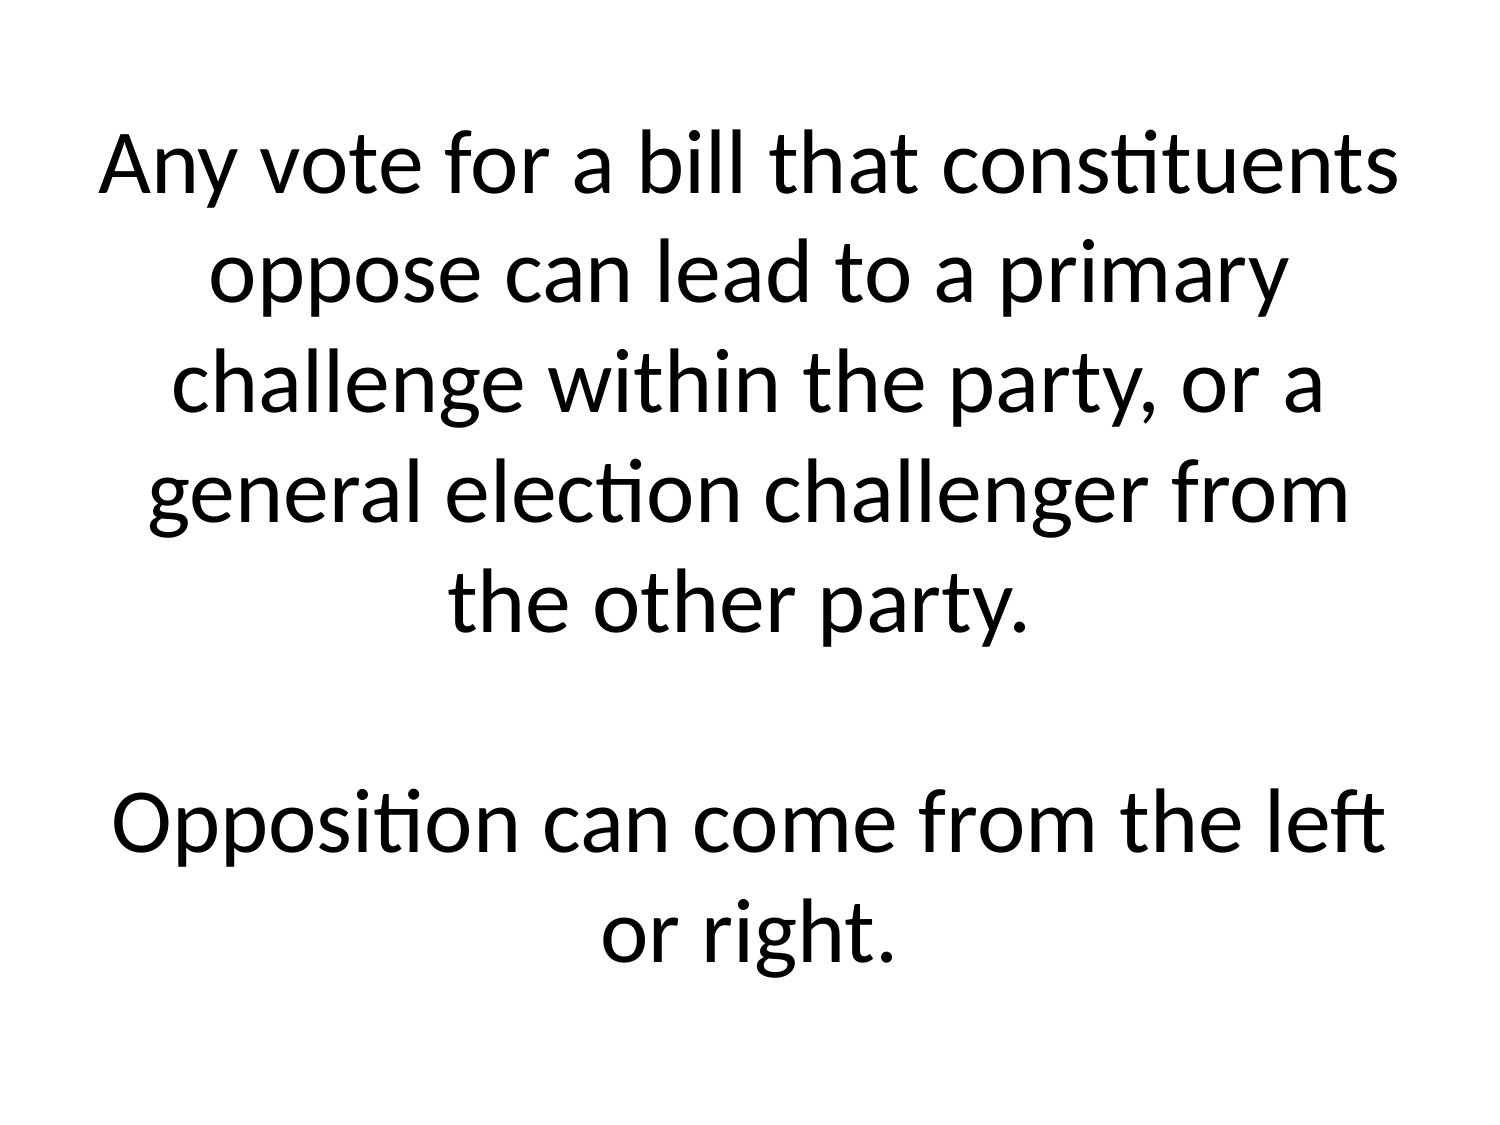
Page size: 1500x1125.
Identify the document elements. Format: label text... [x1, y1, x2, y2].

title Any vote for a bill that constituents oppose can lead to a primary challenge within the party, or a general election challenger from the other party. Opposition can come from the left or right. [74, 44, 1426, 1038]
